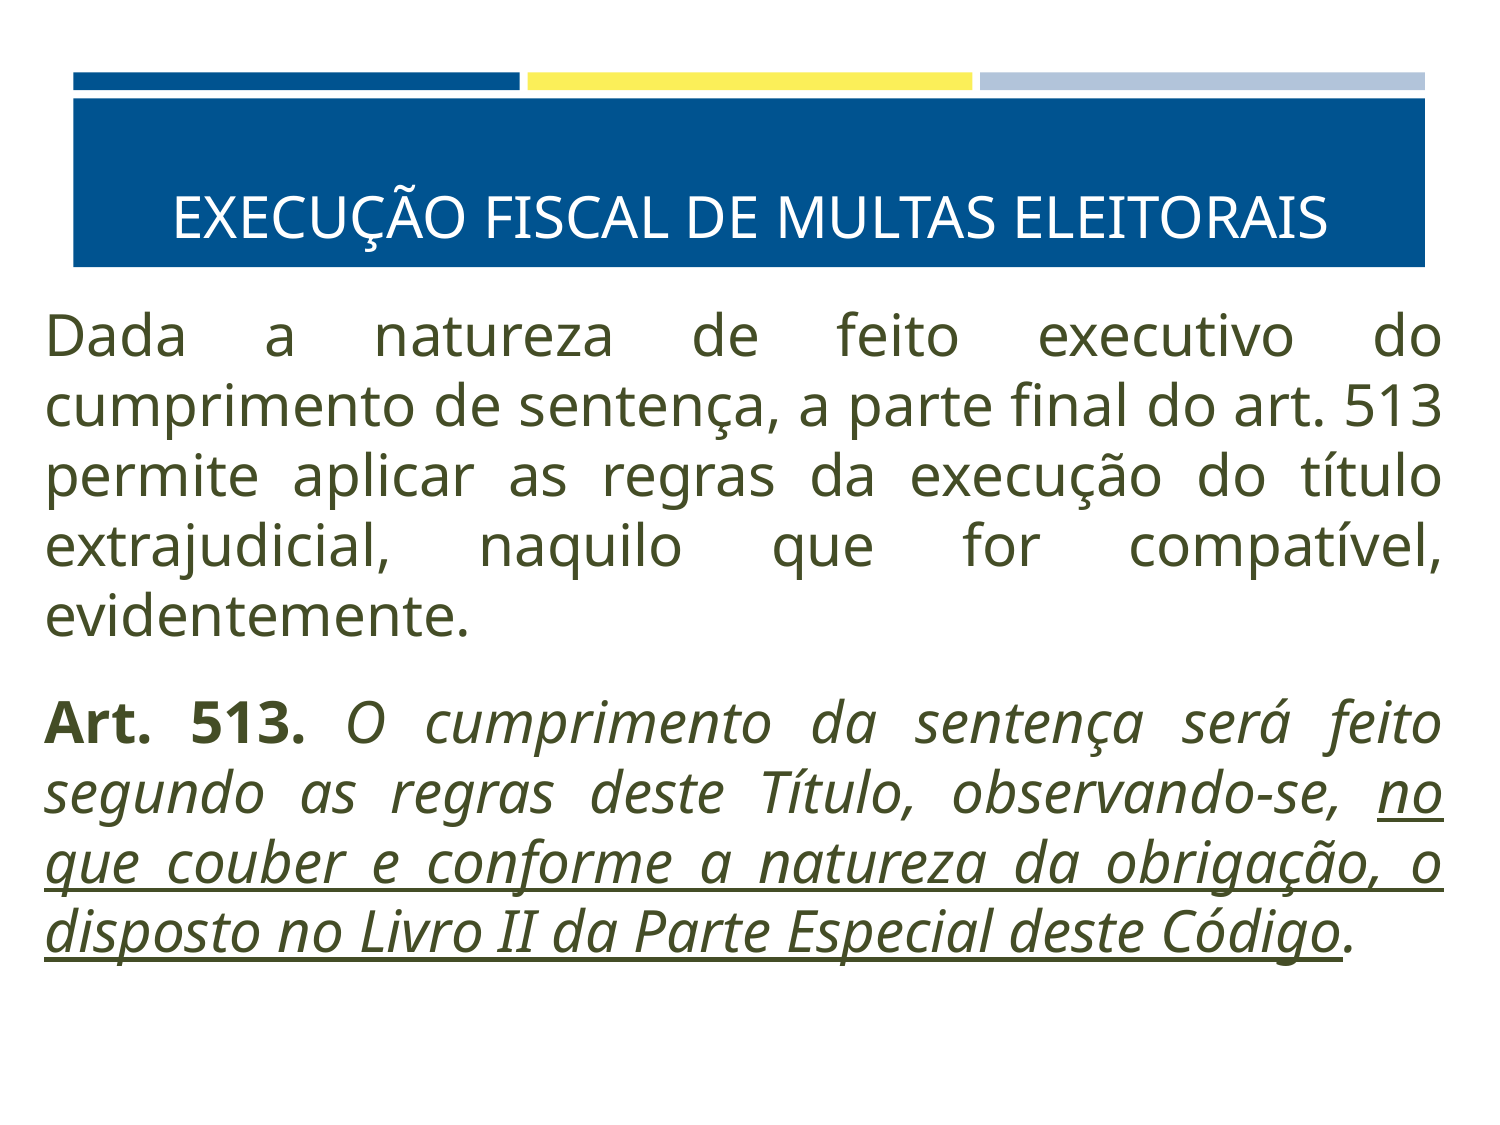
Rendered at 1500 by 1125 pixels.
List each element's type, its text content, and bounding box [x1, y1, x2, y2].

title EXECUÇÃO FISCAL DE MULTAS ELEITORAIS [95, 112, 1406, 259]
list Dada a natureza de feito executivo do cumprimento de sentença, a parte final do art. 513 permite aplicar as regras da execução do título extrajudicial, naquilo que for compatível, evidentemente. Art. 513. O cumprimento da sentença será feito segundo as regras deste Título, observando-se, no que couber e conforme a natureza da obrigação, o disposto no Livro II da Parte Especial deste Código. [29, 290, 1459, 1094]
